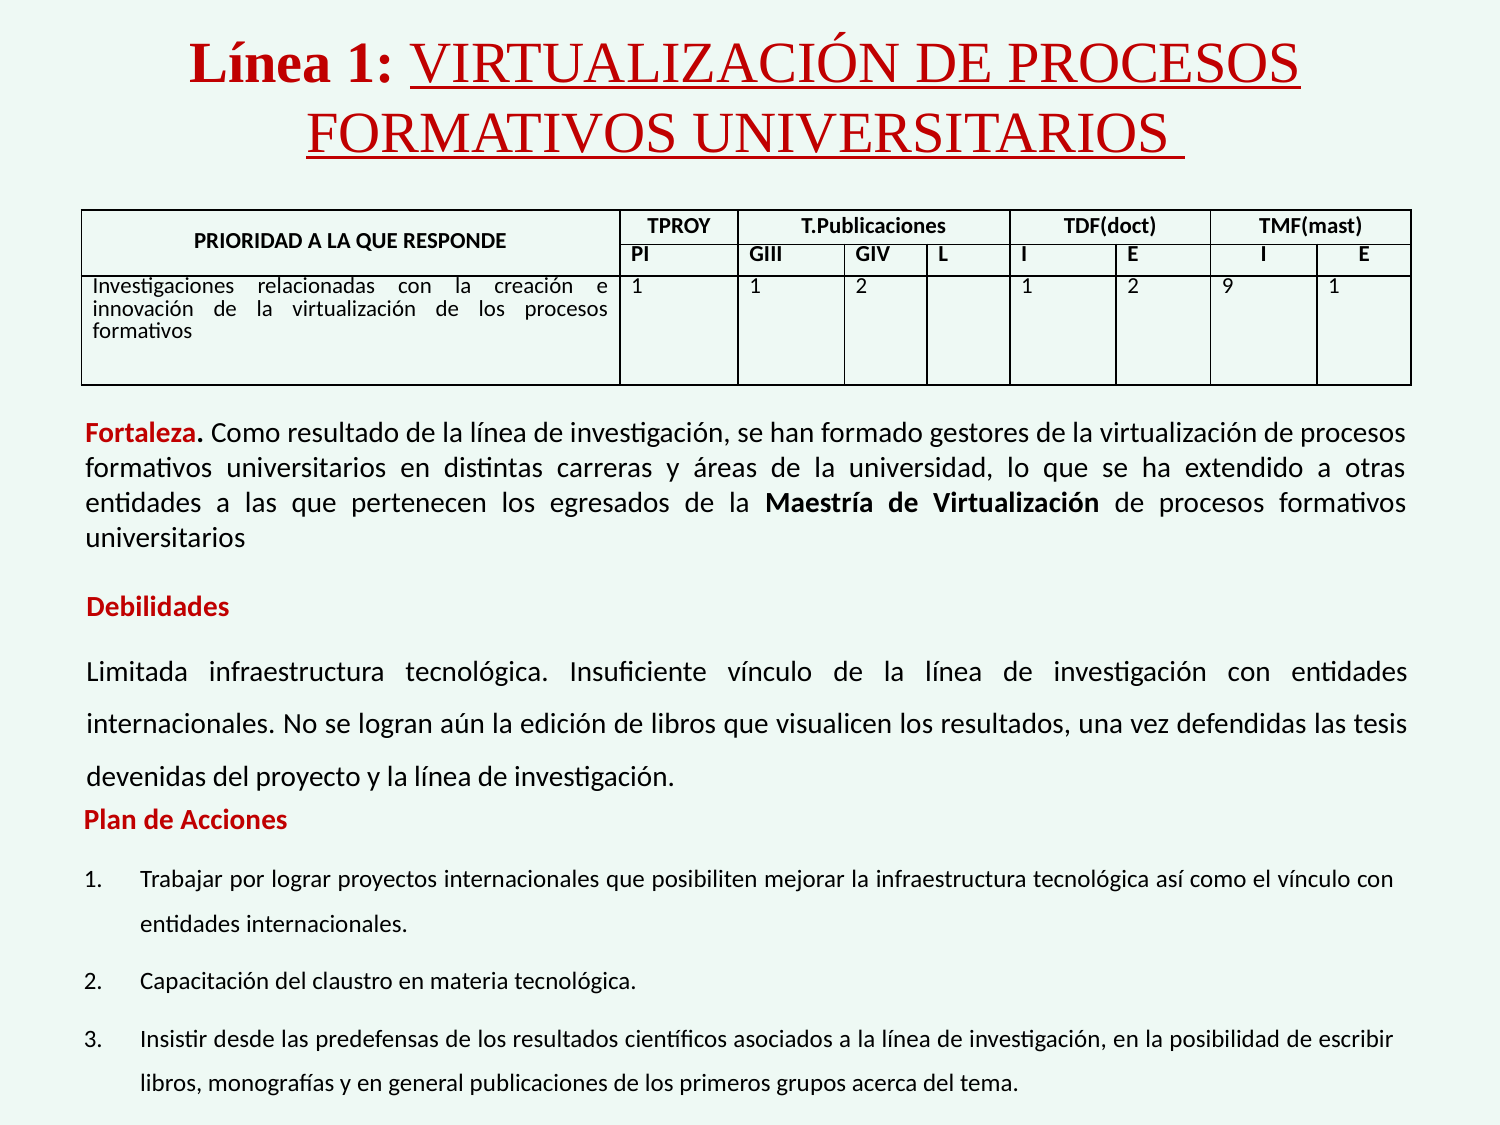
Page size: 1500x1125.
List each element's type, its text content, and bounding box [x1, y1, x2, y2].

table_header T.Publicaciones [739, 211, 1009, 244]
table_cell E [1318, 245, 1410, 275]
title Línea 1: VIRTUALIZACIÓN DE PROCESOS FORMATIVOS UNIVERSITARIOS [108, 0, 1384, 188]
table_cell 2 [845, 277, 926, 384]
text_box Debilidades Limitada infraestructura tecnológica. Insuficiente vínculo de la línea de investigación con entidades internacionales. No se logran aún la edición de libros que visualicen los resultados, una vez defendidas las tesis devenidas del proyecto y la línea de investigación. [71, 562, 1424, 800]
table_cell I [1011, 245, 1115, 275]
table_cell 1 [1318, 277, 1410, 384]
table_header TDF(doct) [1011, 211, 1210, 244]
table_cell 1 [1011, 277, 1115, 384]
table_cell E [1117, 245, 1210, 275]
table_cell I [1211, 245, 1316, 275]
table_cell L [928, 245, 1009, 275]
text_box Fortaleza. Como resultado de la línea de investigación, se han formado gestores de la virtualización de procesos formativos universitarios en distintas carreras y áreas de la universidad, lo que se ha extendido a otras entidades a las que pertenecen los egresados de la Maestría de Virtualización de procesos formativos universitarios [70, 405, 1422, 561]
table_cell GIV [845, 245, 926, 275]
table_header TPROY [621, 211, 737, 244]
table_cell 9 [1211, 277, 1316, 384]
table_cell [928, 277, 1009, 384]
text_box Plan de Acciones Trabajar por lograr proyectos internacionales que posibiliten mejorar la infraestructura tecnológica así como el vínculo con entidades internacionales. Capacitación del claustro en materia tecnológica. Insistir desde las predefensas de los resultados científicos asociados a la línea de investigación, en la posibilidad de escribir libros, monografías y en general publicaciones de los primeros grupos acerca del tema. [69, 775, 1412, 1105]
table_cell Investigaciones relacionadas con la creación e innovación de la virtualización de los procesos formativos [82, 277, 619, 384]
table_cell 1 [621, 277, 737, 384]
table_cell GIII [739, 245, 844, 275]
table_cell 1 [739, 277, 844, 384]
table_header PRIORIDAD A LA QUE RESPONDE [82, 211, 619, 275]
table_cell PI [621, 245, 737, 275]
table_cell 2 [1117, 277, 1210, 384]
table_header TMF(mast) [1211, 211, 1410, 244]
